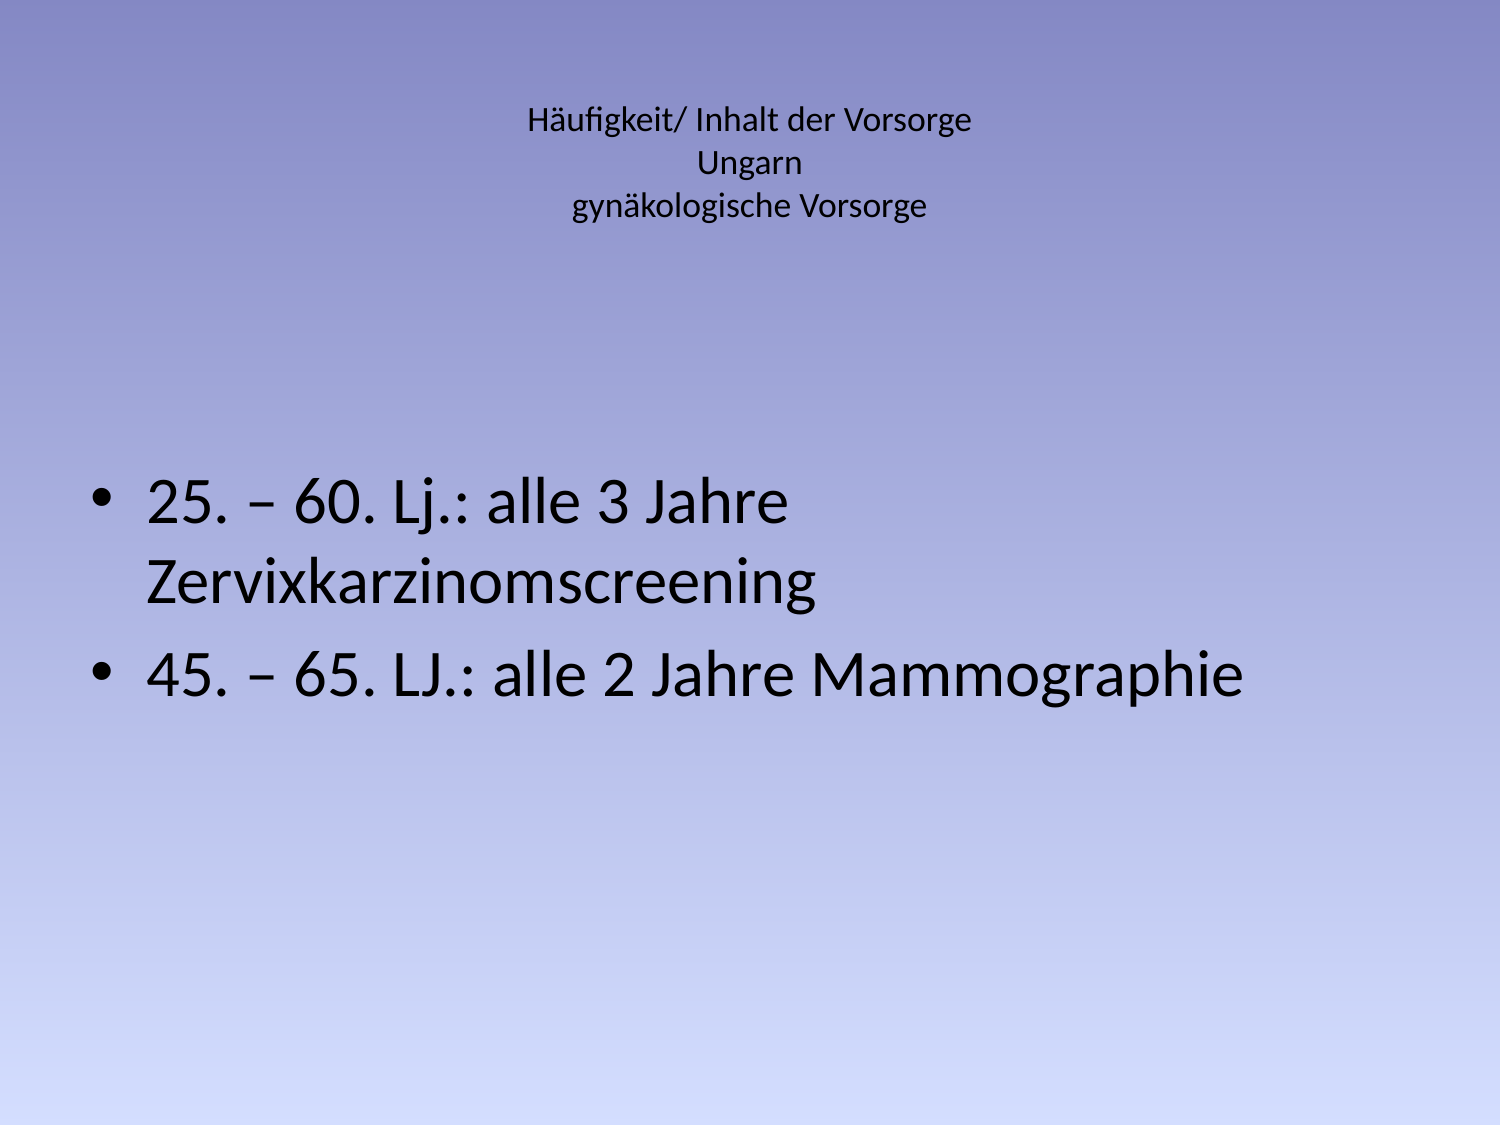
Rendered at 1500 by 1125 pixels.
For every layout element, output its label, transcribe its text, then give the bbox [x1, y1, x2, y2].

title Häufigkeit/ Inhalt der Vorsorge Ungarn gynäkologische Vorsorge [75, 45, 1425, 233]
list 25. – 60. Lj.: alle 3 Jahre Zervixkarzinomscreening 45. – 65. LJ.: alle 2 Jahre Mammographie [75, 262, 1425, 1005]
